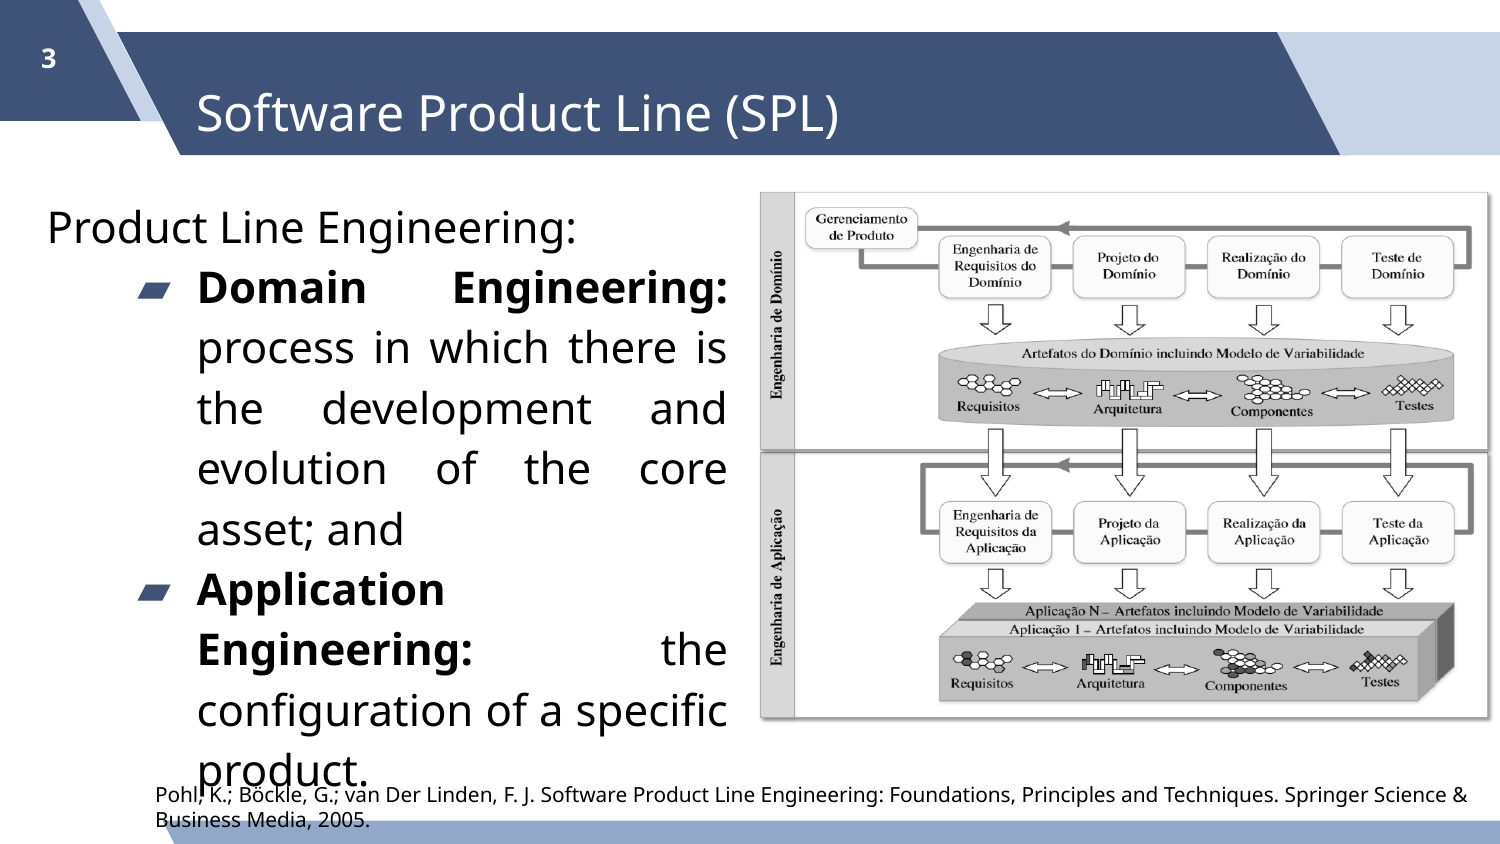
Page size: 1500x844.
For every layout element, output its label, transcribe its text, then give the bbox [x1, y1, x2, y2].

list Product Line Engineering: Domain Engineering: process in which there is the development and evolution of the core asset; and Application Engineering: the configuration of a specific product. [31, 176, 744, 737]
slide_number ‹#› [0, 0, 98, 121]
picture [755, 185, 1496, 725]
title Software Product Line (SPL) [181, 45, 1285, 169]
text_box Pohl, K.; Böckle, G.; van Der Linden, F. J. Software Product Line Engineering: Foundations, Principles and Techniques. Springer Science & Business Media, 2005. [140, 766, 1500, 844]
